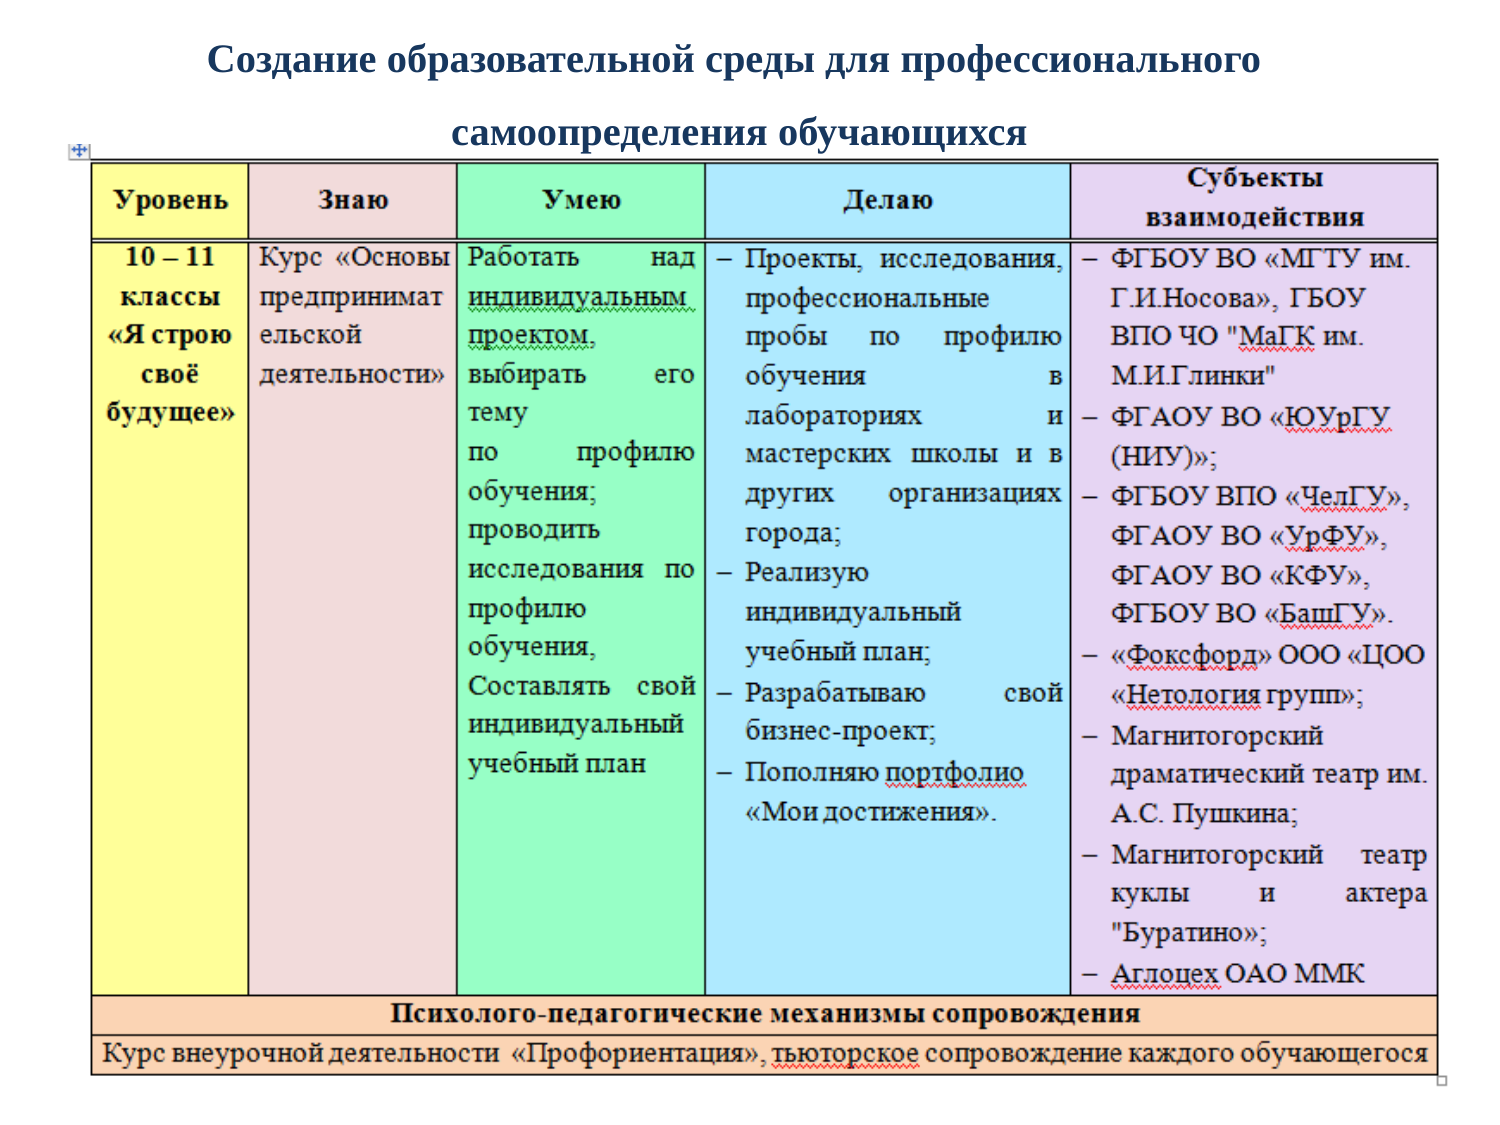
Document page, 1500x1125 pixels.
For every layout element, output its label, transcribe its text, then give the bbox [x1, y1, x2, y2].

title Создание образовательной среды для профессионального самоопределения обучающихся [64, 0, 1415, 144]
picture [64, 144, 1459, 1096]
